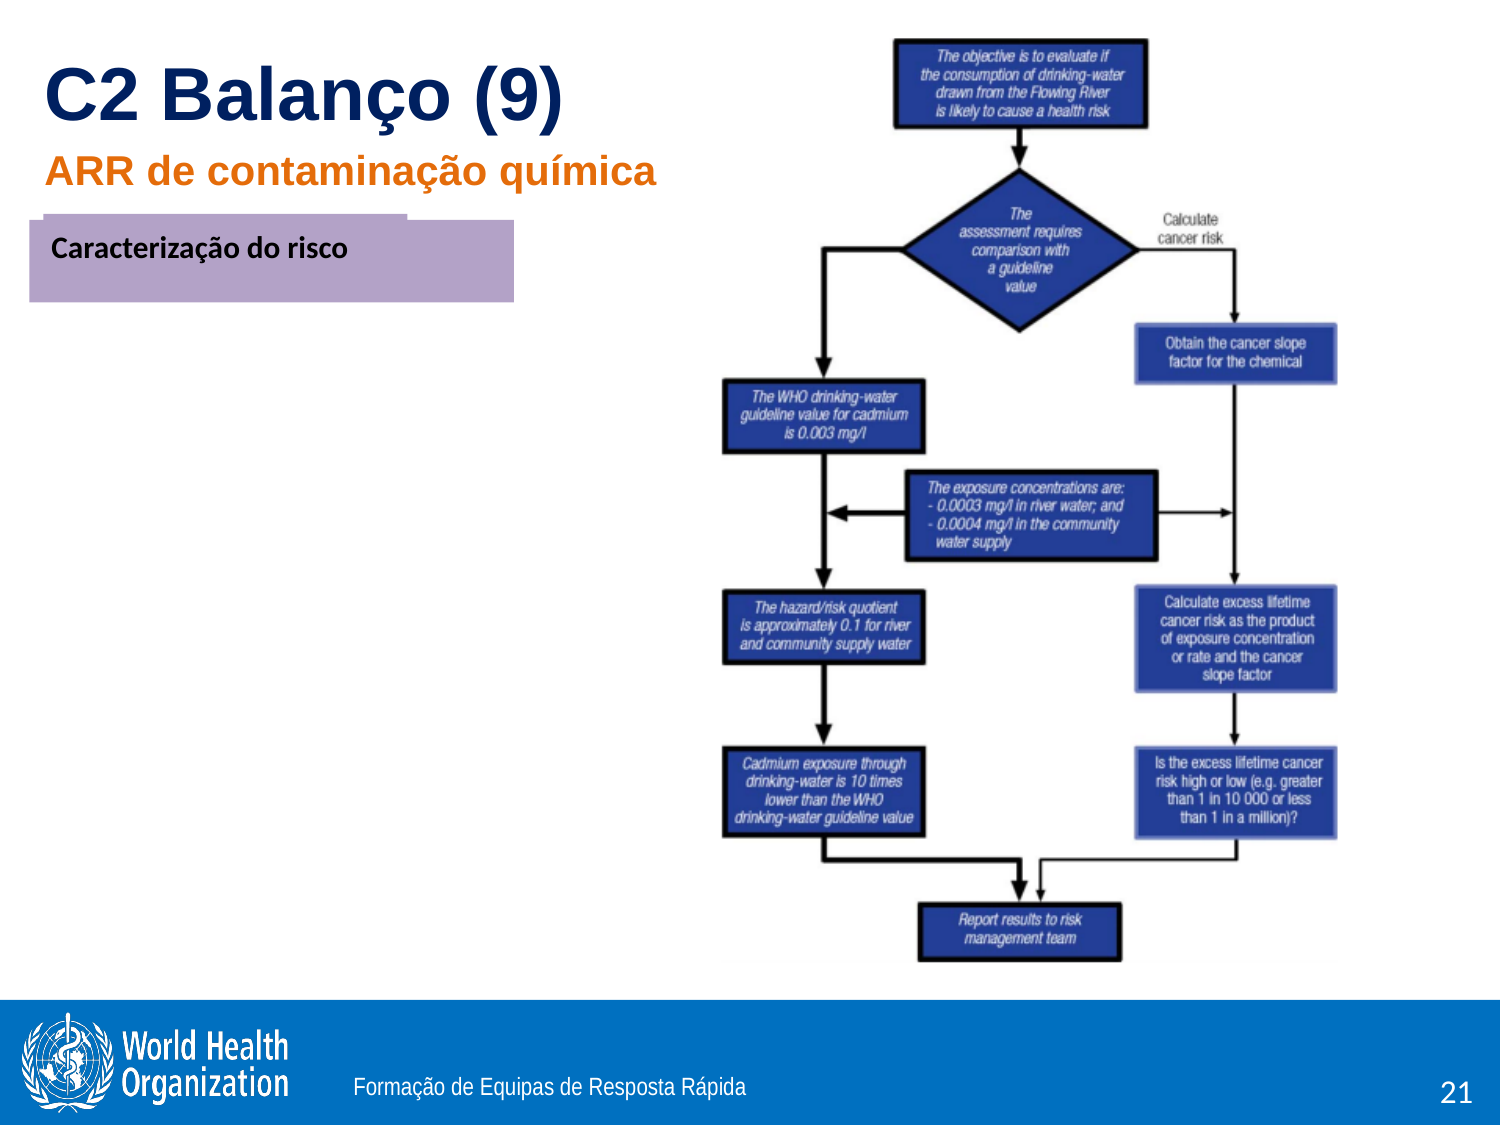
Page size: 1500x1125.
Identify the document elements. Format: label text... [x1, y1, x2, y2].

text_box Risk characterization [43, 213, 408, 219]
text_box C2 Balanço (9) ARR de contaminação química [29, 37, 703, 185]
text_box Caracterização do risco [29, 219, 514, 303]
picture [705, 37, 1377, 990]
picture [21, 1012, 288, 1113]
